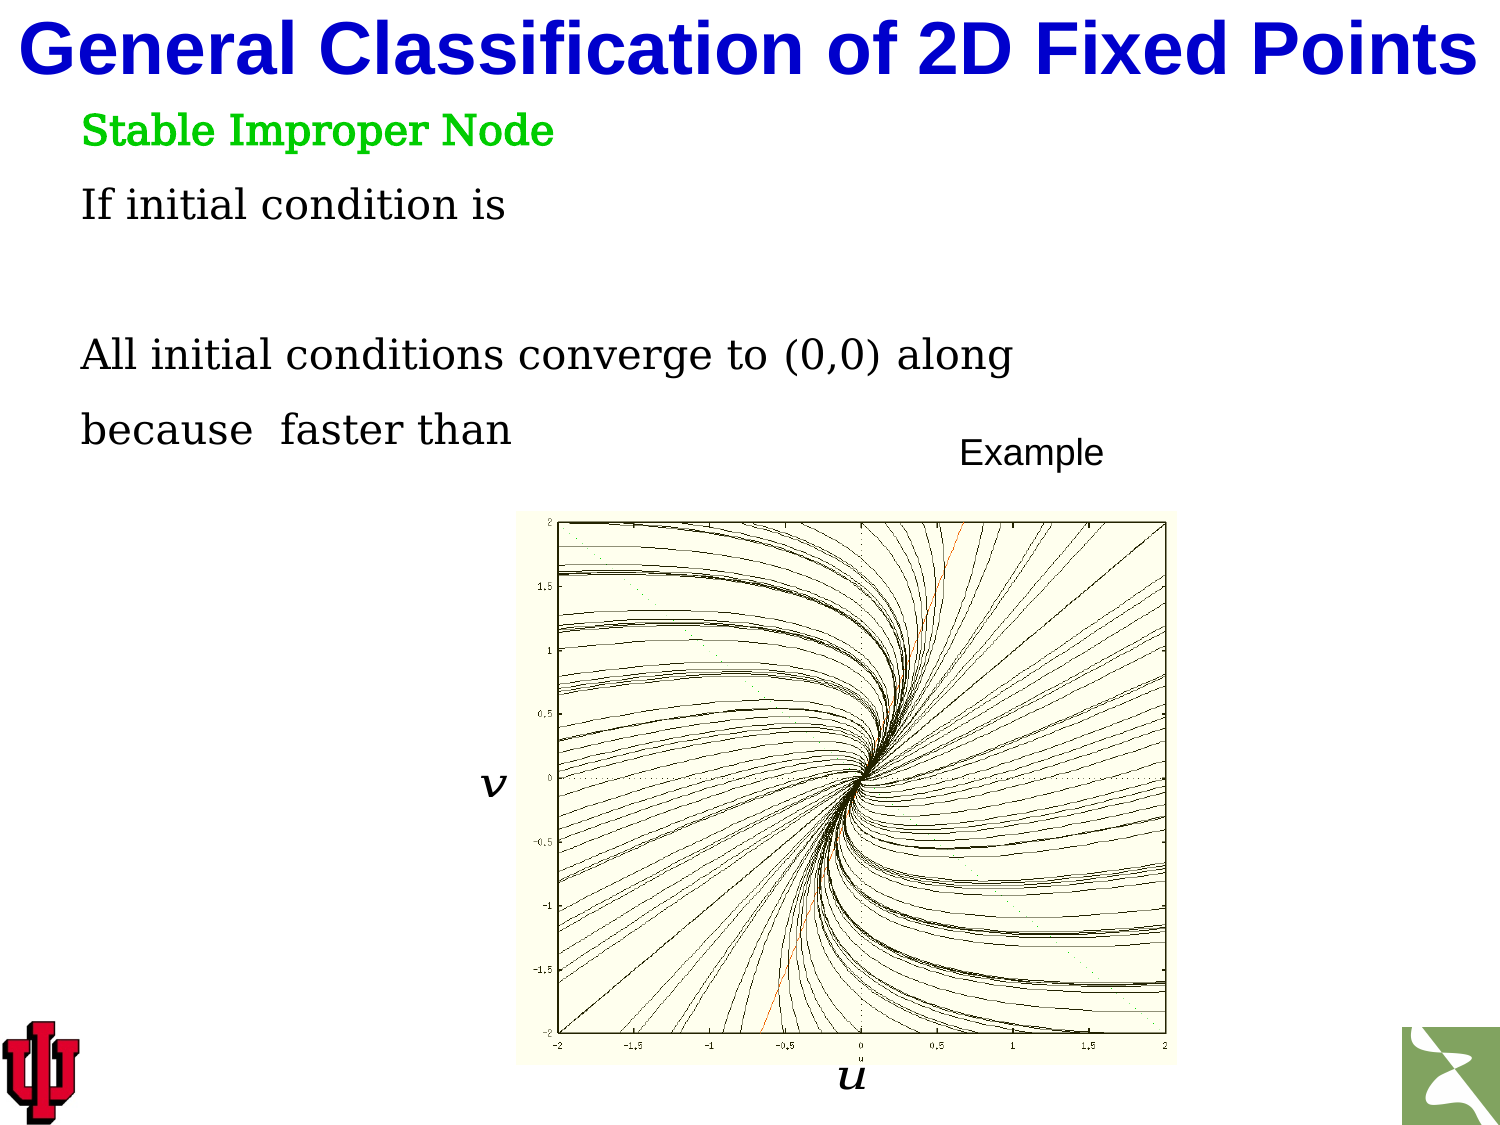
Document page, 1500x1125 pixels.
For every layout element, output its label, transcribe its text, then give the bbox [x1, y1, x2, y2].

title General Classification of 2D Fixed Points [0, 0, 1500, 90]
picture [515, 511, 1177, 1065]
picture [0, 1020, 80, 1125]
picture [1402, 1027, 1500, 1125]
